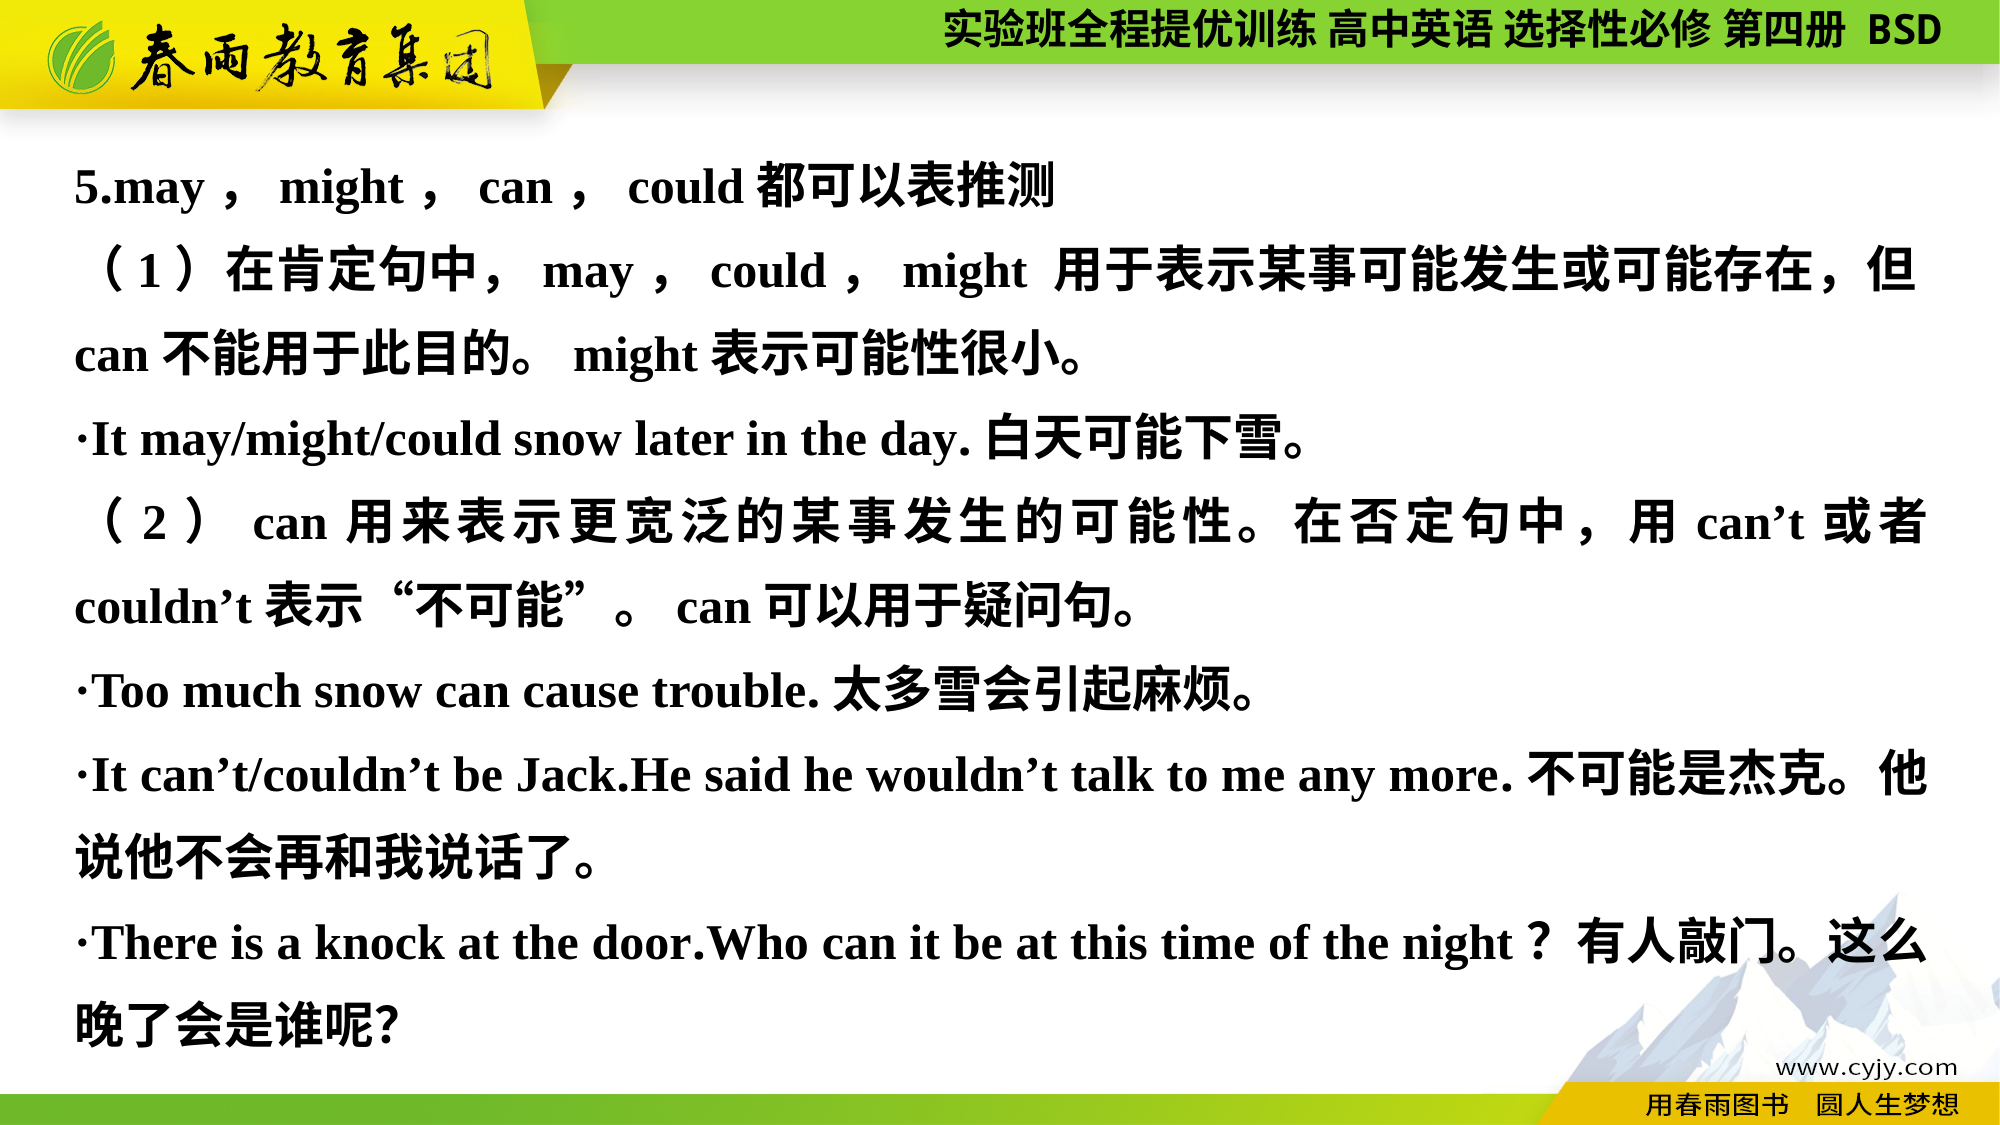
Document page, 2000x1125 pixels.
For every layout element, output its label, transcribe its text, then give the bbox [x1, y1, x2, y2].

picture [0, 0, 2000, 1125]
list 5.may，might，can，could都可以表推测 （1）在肯定句中，may，could，might 用于表示某事可能发生或可能存在，但can不能用于此目的。might表示可能性很小。 ·It may/might/could snow later in the day.白天可能下雪。 （2）can用来表示更宽泛的某事发生的可能性。在否定句中，用can’t或者 couldn’t表示“不可能”。can可以用于疑问句。 ·Too much snow can cause trouble.太多雪会引起麻烦。 ·It can’t/couldn’t be Jack.He said he wouldn’t talk to me any more.不可能是杰克。他说他不会再和我说话了。 ·There is a knock at the door.Who can it be at this time of the night？有人敲门。这么晚了会是谁呢？ [59, 122, 1944, 1061]
